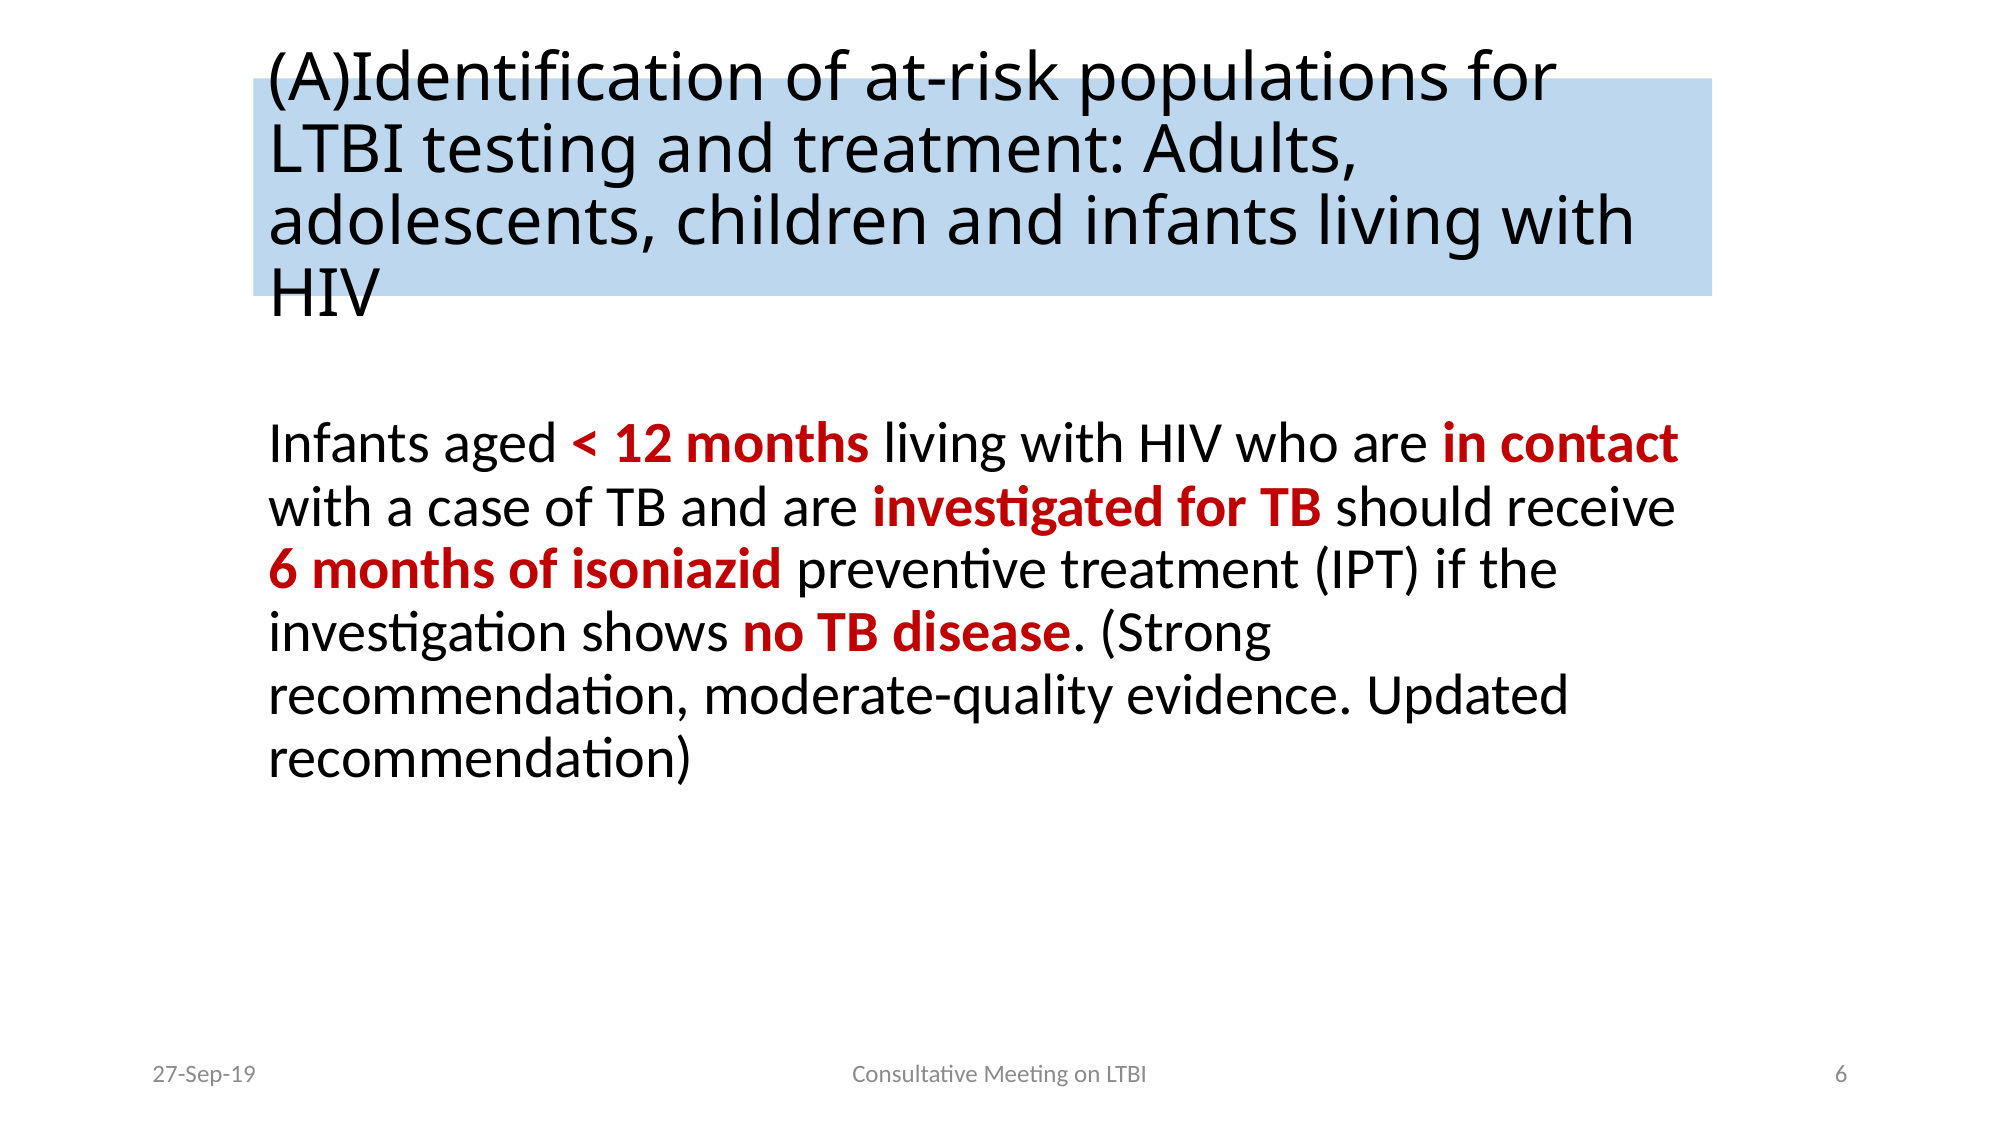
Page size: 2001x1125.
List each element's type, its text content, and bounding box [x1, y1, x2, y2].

slide_number 27-Sep-19 [137, 1042, 588, 1103]
slide_number 6 [1412, 1042, 1863, 1103]
title (A)Identification of at-risk populations for LTBI testing and treatment: Adults, adolescents, children and infants living with HIV [253, 78, 1713, 296]
list Infants aged < 12 months living with HIV who are in contact with a case of TB and are investigated for TB should receive 6 months of isoniazid preventive treatment (IPT) if the investigation shows no TB disease. (Strong recommendation, moderate-quality evidence. Updated recommendation) [253, 405, 1713, 933]
footer Consultative Meeting on LTBI [662, 1042, 1338, 1103]
